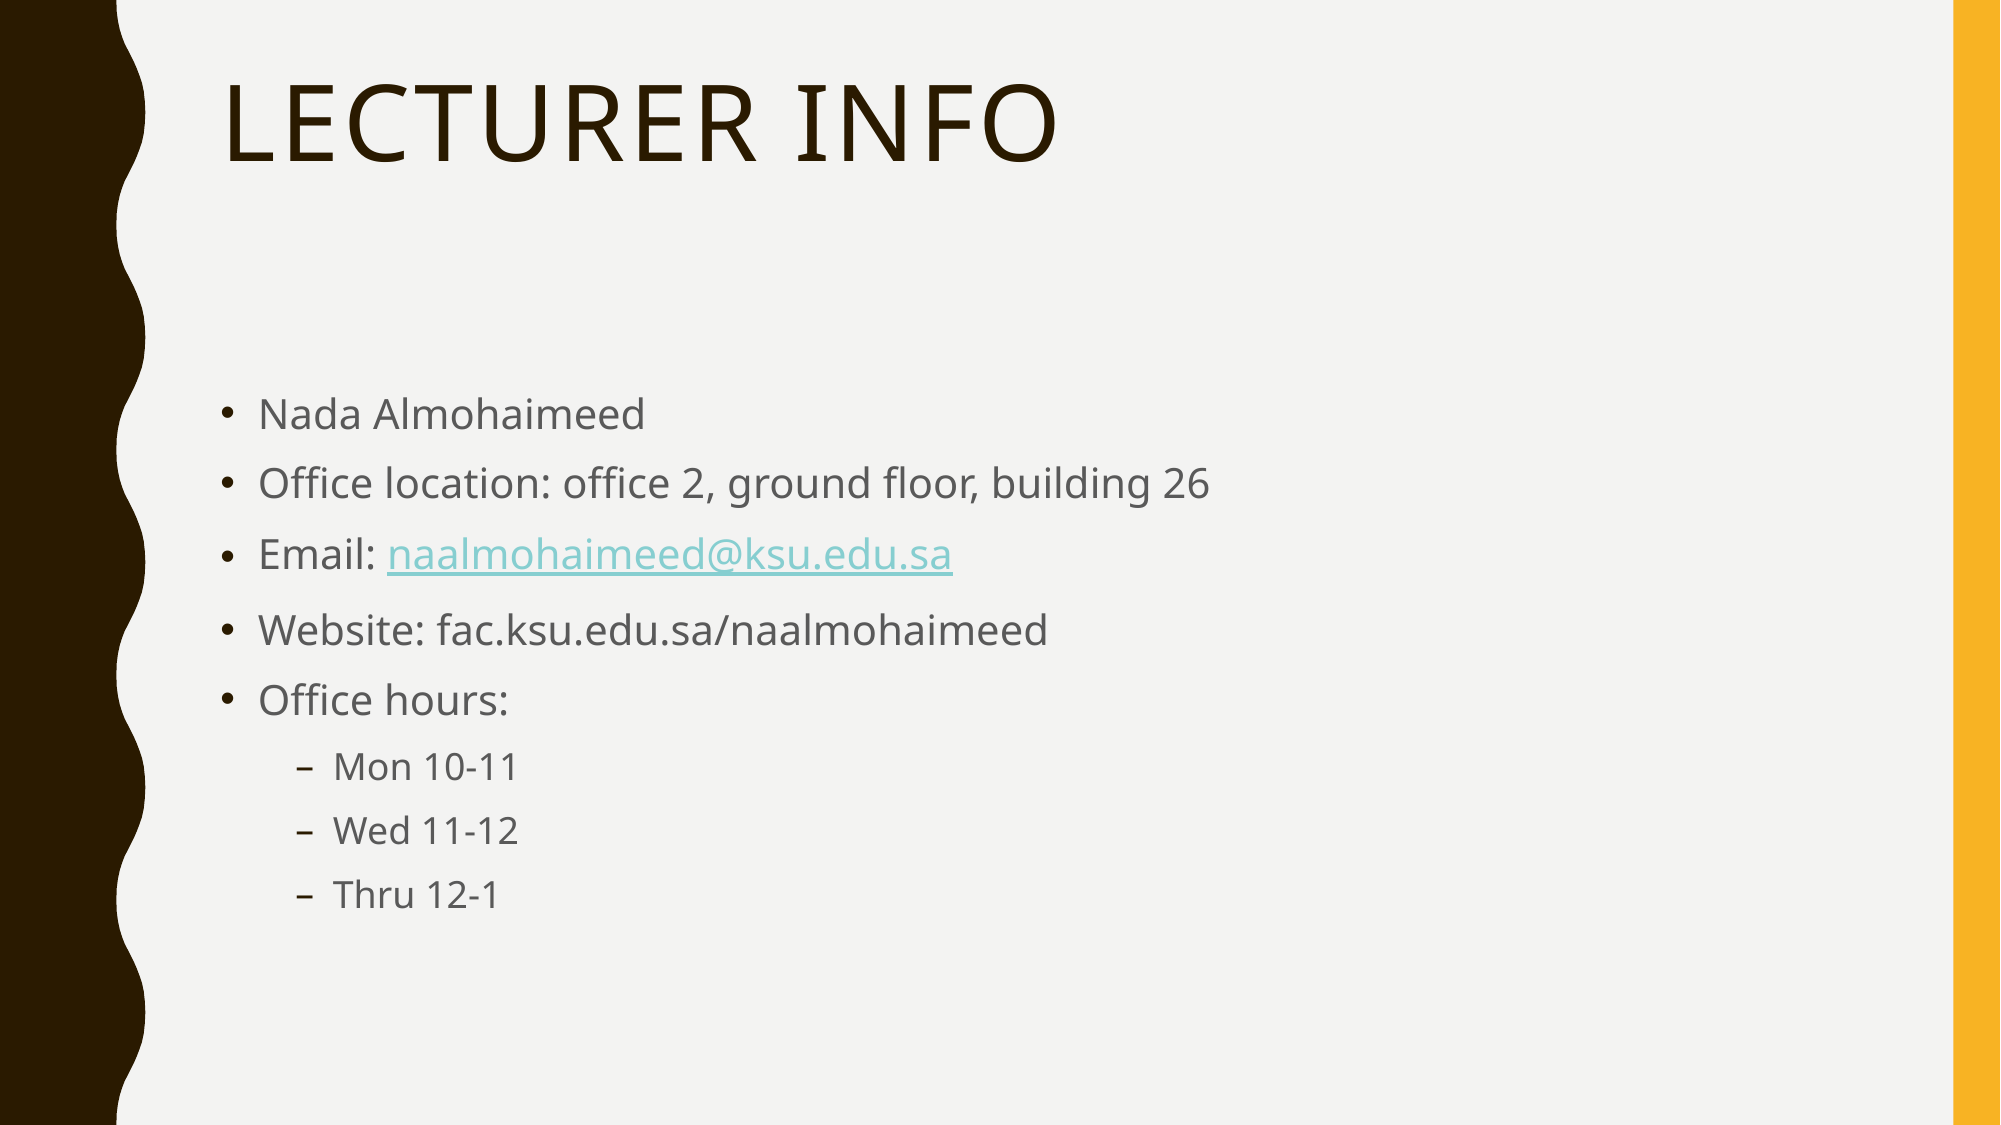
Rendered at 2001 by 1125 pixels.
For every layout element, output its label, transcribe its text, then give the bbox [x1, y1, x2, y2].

title Lecturer info [205, 62, 1875, 308]
list Nada Almohaimeed Office location: office 2, ground floor, building 26 Email: naalmohaimeed@ksu.edu.sa Website: fac.ksu.edu.sa/naalmohaimeed Office hours: Mon 10-11 Wed 11-12 Thru 12-1 [205, 375, 1875, 965]
